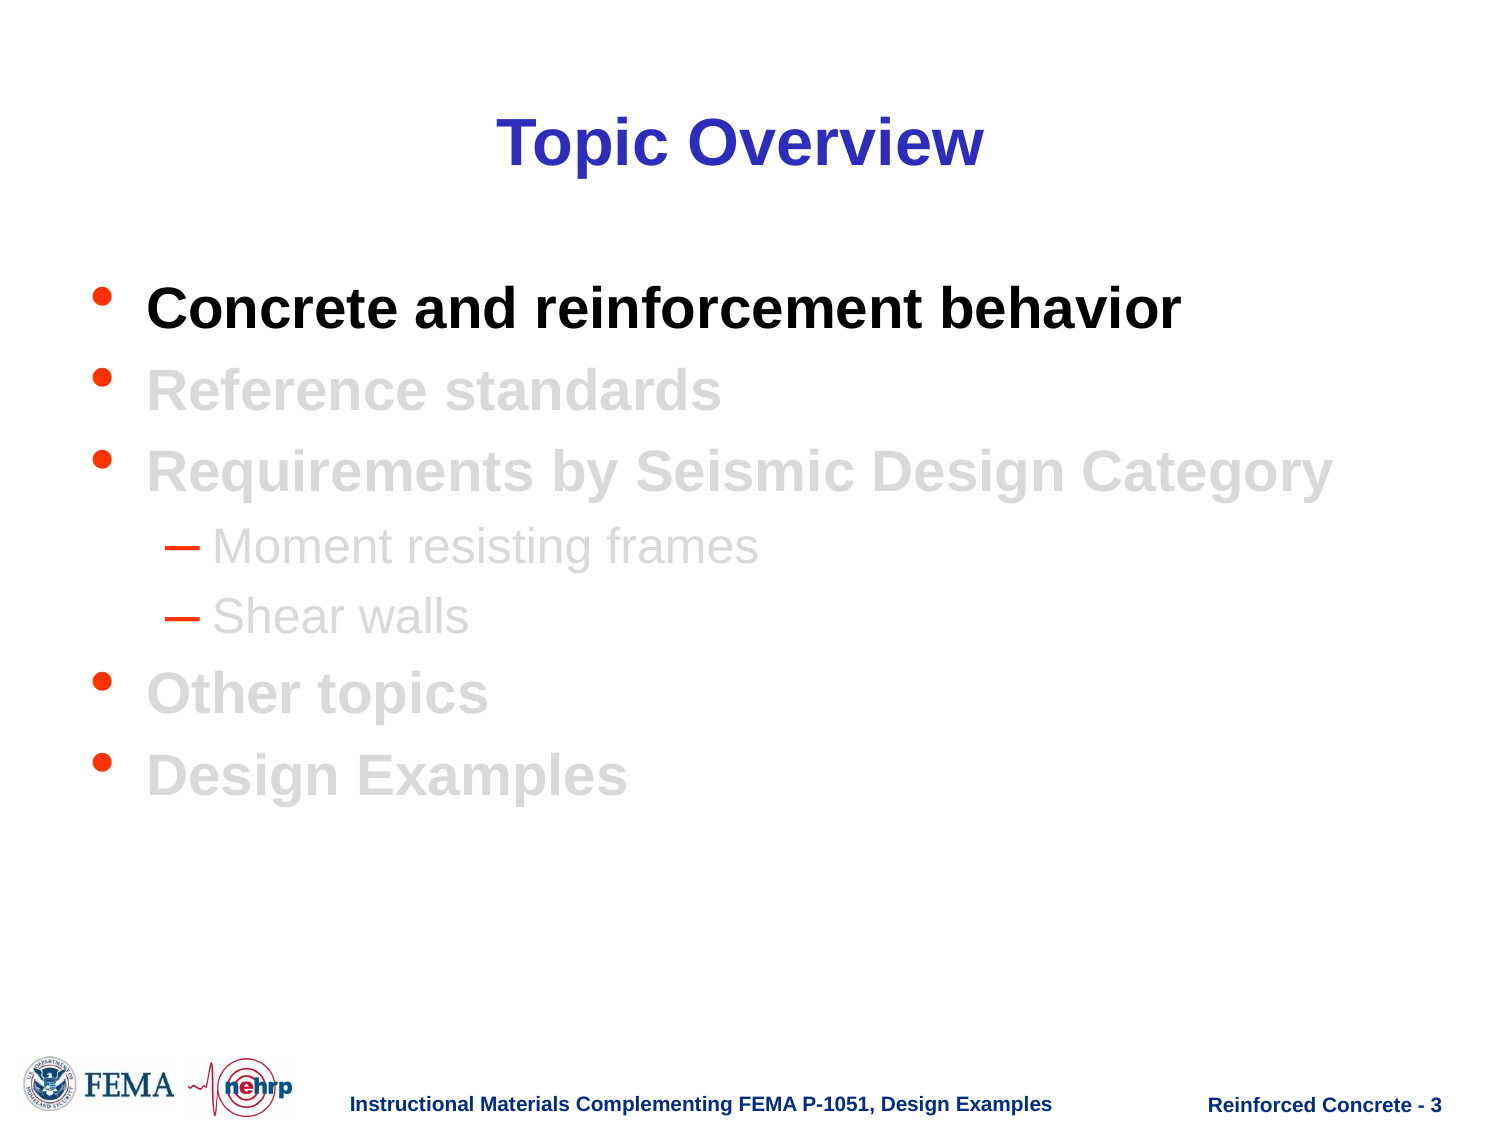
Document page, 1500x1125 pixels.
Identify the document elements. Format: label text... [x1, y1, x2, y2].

picture [188, 1058, 292, 1117]
picture [23, 1056, 174, 1111]
list Concrete and reinforcement behavior Reference standards Requirements by Seismic Design Category Moment resisting frames Shear walls Other topics Design Examples [74, 262, 1426, 1006]
footer Instructional Materials Complementing FEMA P-1051, Design Examples [334, 1087, 1104, 1124]
title Topic Overview [74, 44, 1426, 233]
